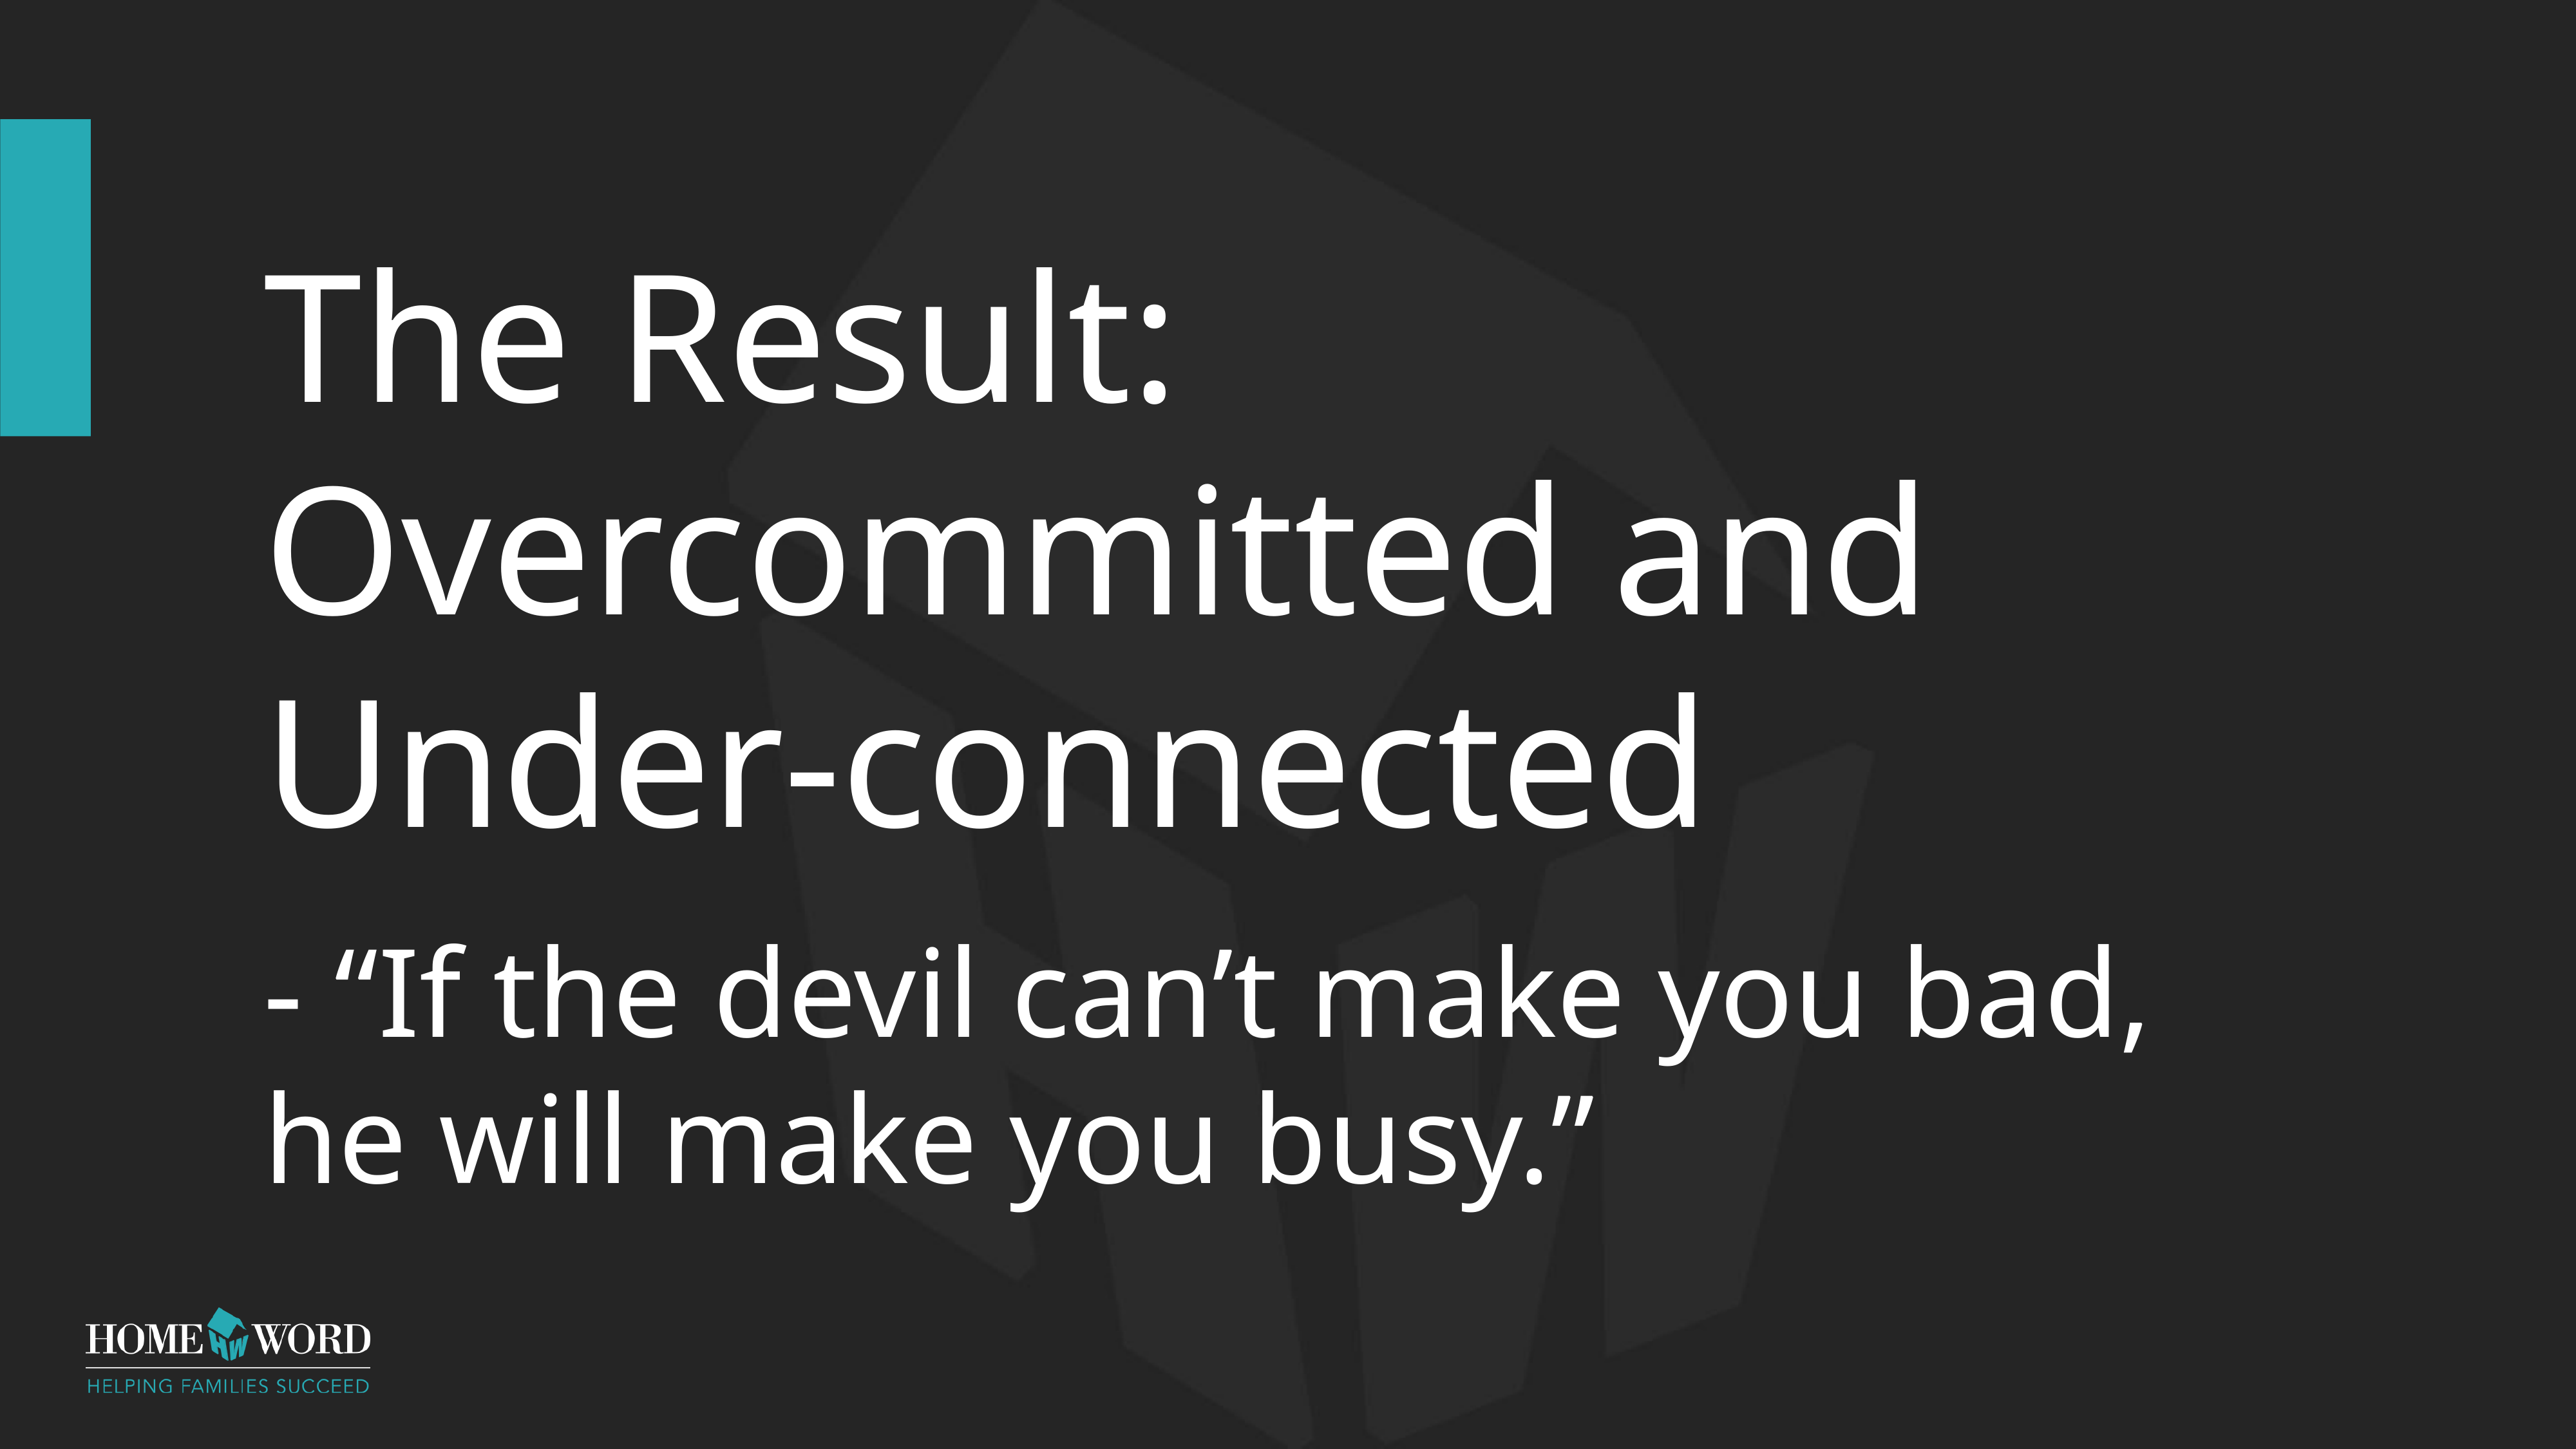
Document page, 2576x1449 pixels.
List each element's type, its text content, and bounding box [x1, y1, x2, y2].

picture [0, 0, 2576, 1449]
text_box - “If the devil can’t make you bad, he will make you busy.” [258, 909, 2210, 1449]
title The Result: Overcommitted and Under-connected [258, 219, 2210, 909]
